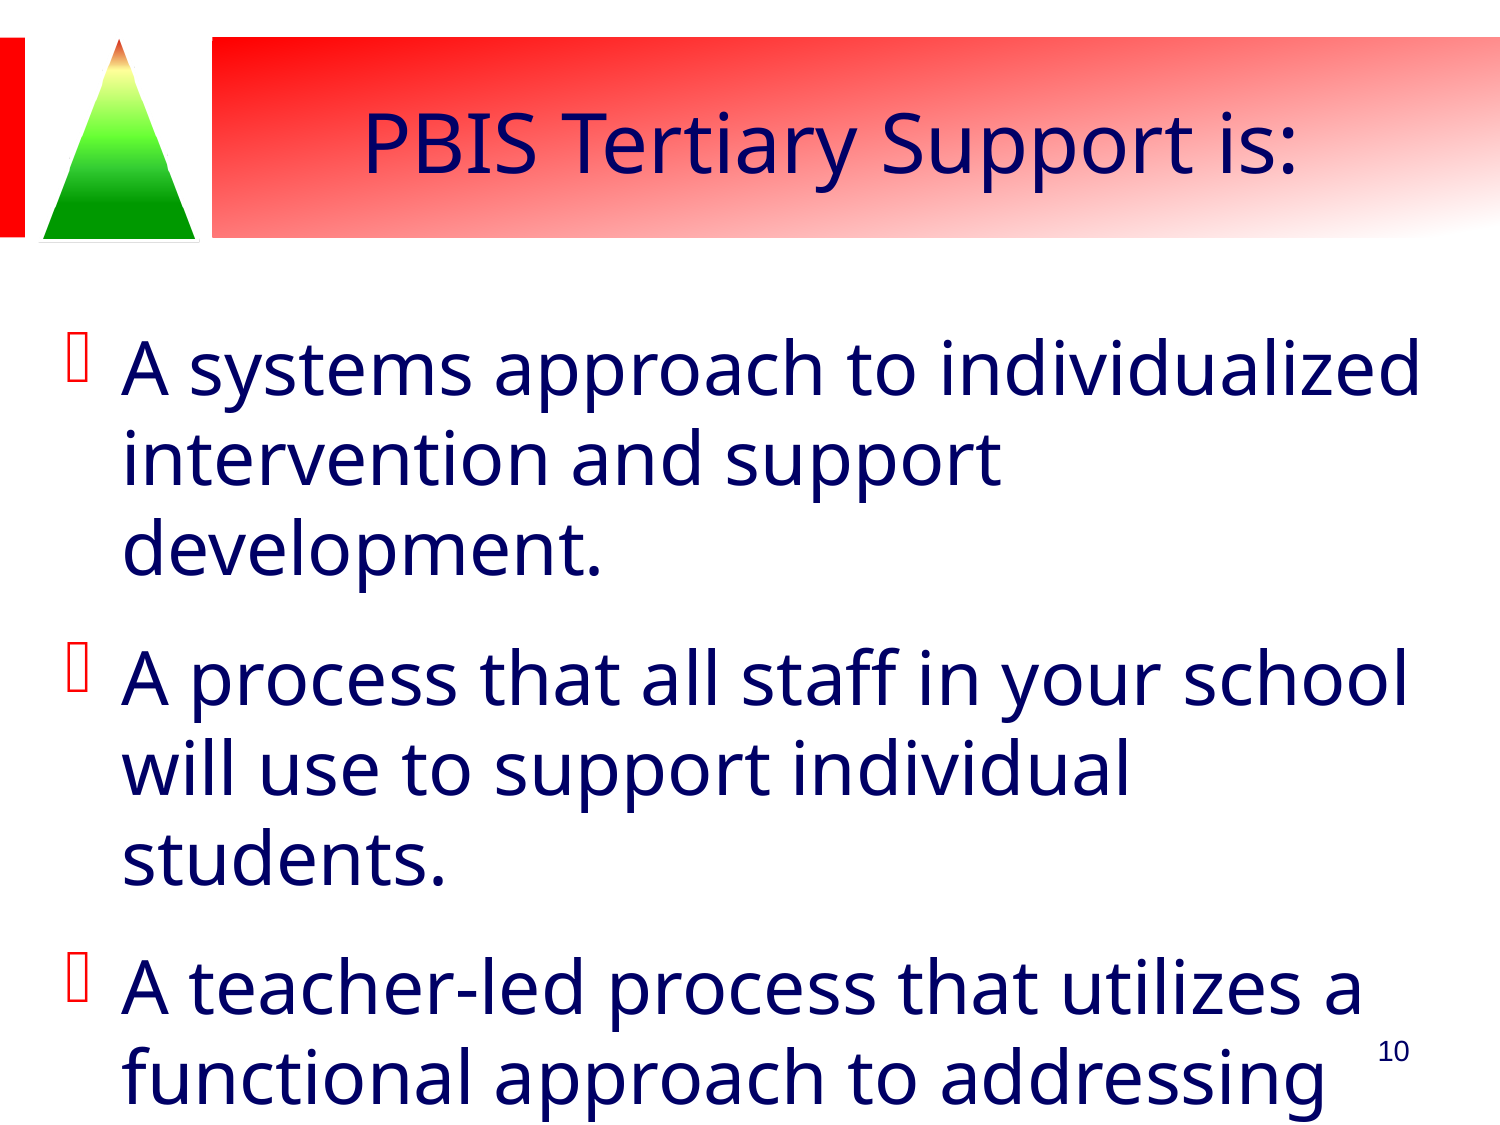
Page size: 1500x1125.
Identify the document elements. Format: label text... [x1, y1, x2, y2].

list A systems approach to individualized intervention and support development. A process that all staff in your school will use to support individual students. A teacher-led process that utilizes a functional approach to addressing behavior [49, 312, 1463, 1088]
title PBIS Tertiary Support is: [237, 37, 1426, 243]
picture [37, 30, 200, 243]
slide_number 10 [1074, 1024, 1426, 1103]
